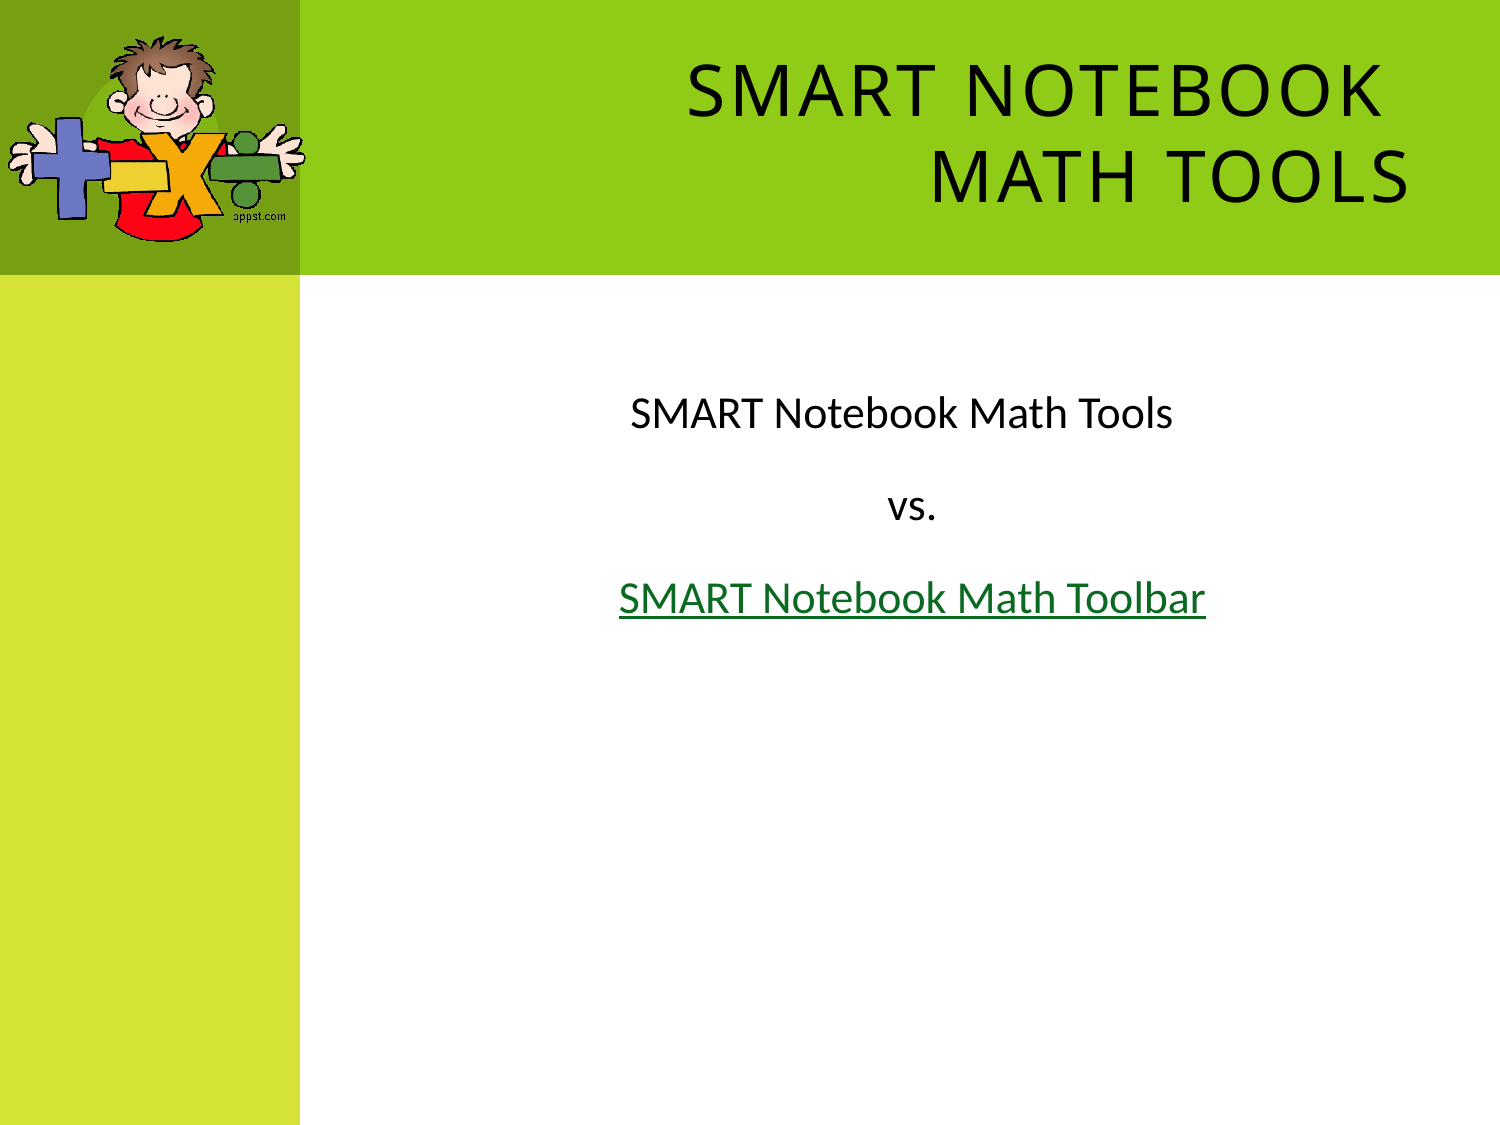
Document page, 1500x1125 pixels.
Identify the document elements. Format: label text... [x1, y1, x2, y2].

list SMART Notebook Math Tools vs. SMART Notebook Math Toolbar [399, 375, 1425, 1005]
title SMART Notebook Math Tools [399, 37, 1425, 225]
picture [0, 34, 317, 243]
